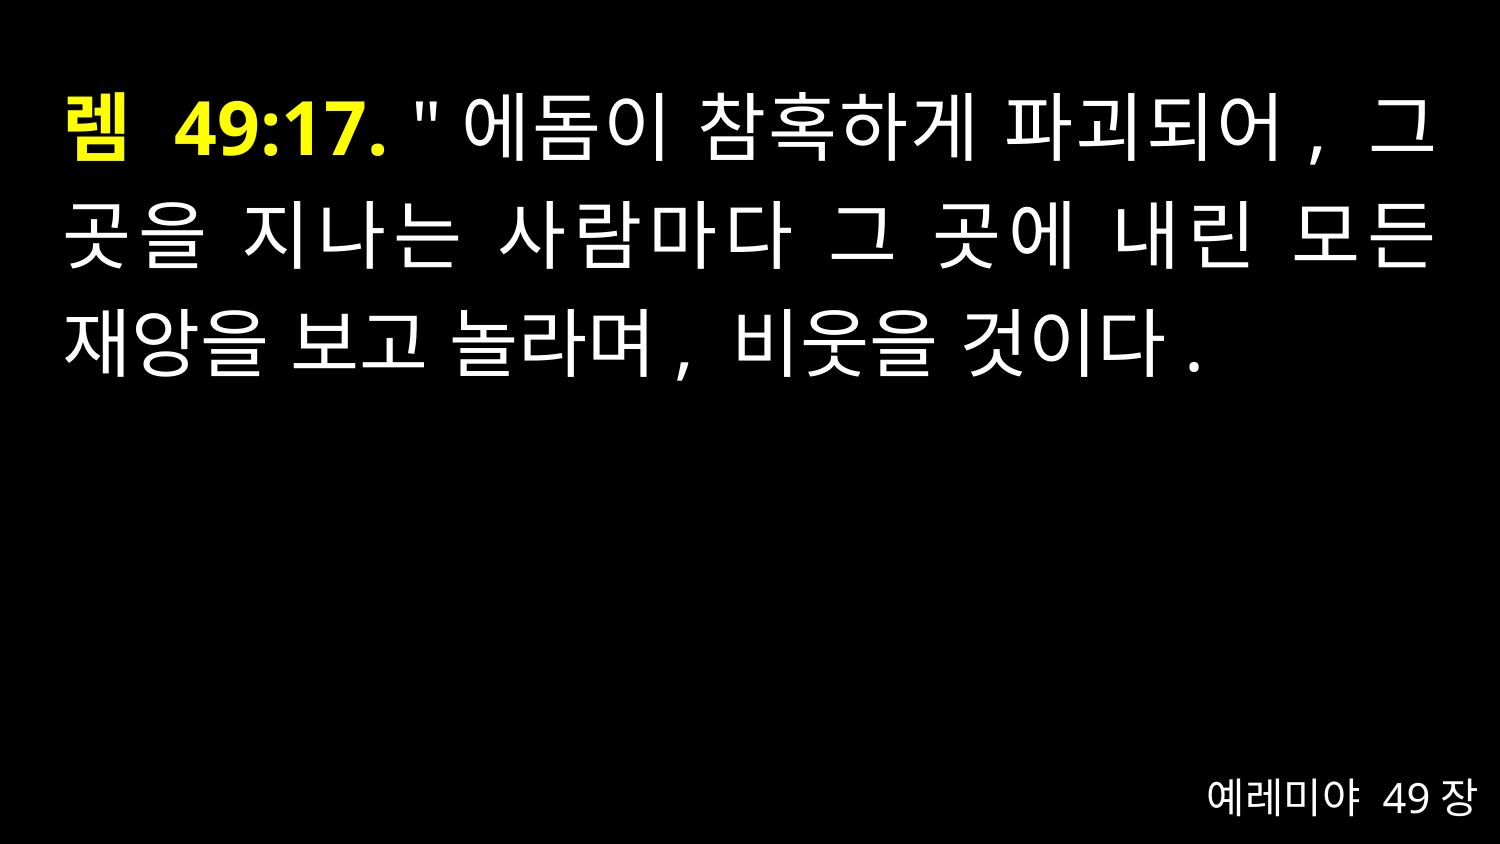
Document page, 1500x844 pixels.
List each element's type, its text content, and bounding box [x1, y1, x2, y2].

title 렘 49:17. "에돔이 참혹하게 파괴되어, 그 곳을 지나는 사람마다 그 곳에 내린 모든 재앙을 보고 놀라며, 비웃을 것이다. [0, 0, 1500, 844]
subtitle 예레미야 49장 [916, 770, 1500, 844]
